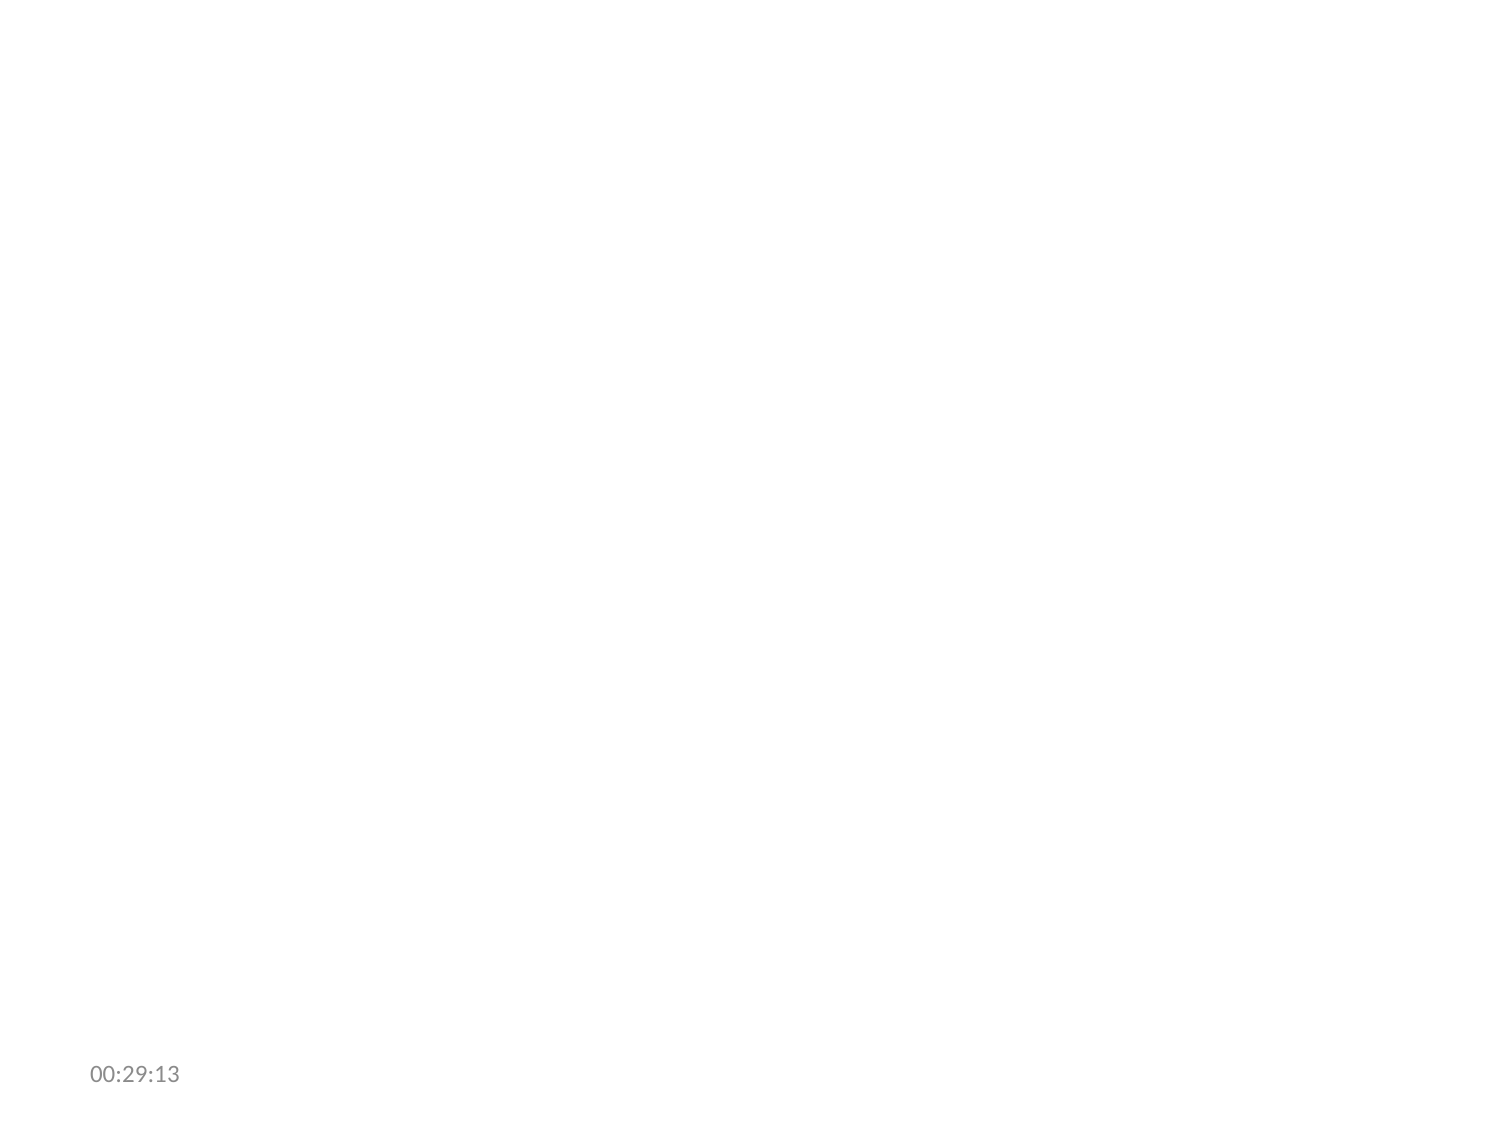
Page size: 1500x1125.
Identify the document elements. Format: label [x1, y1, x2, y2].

slide_number [75, 1042, 425, 1103]
